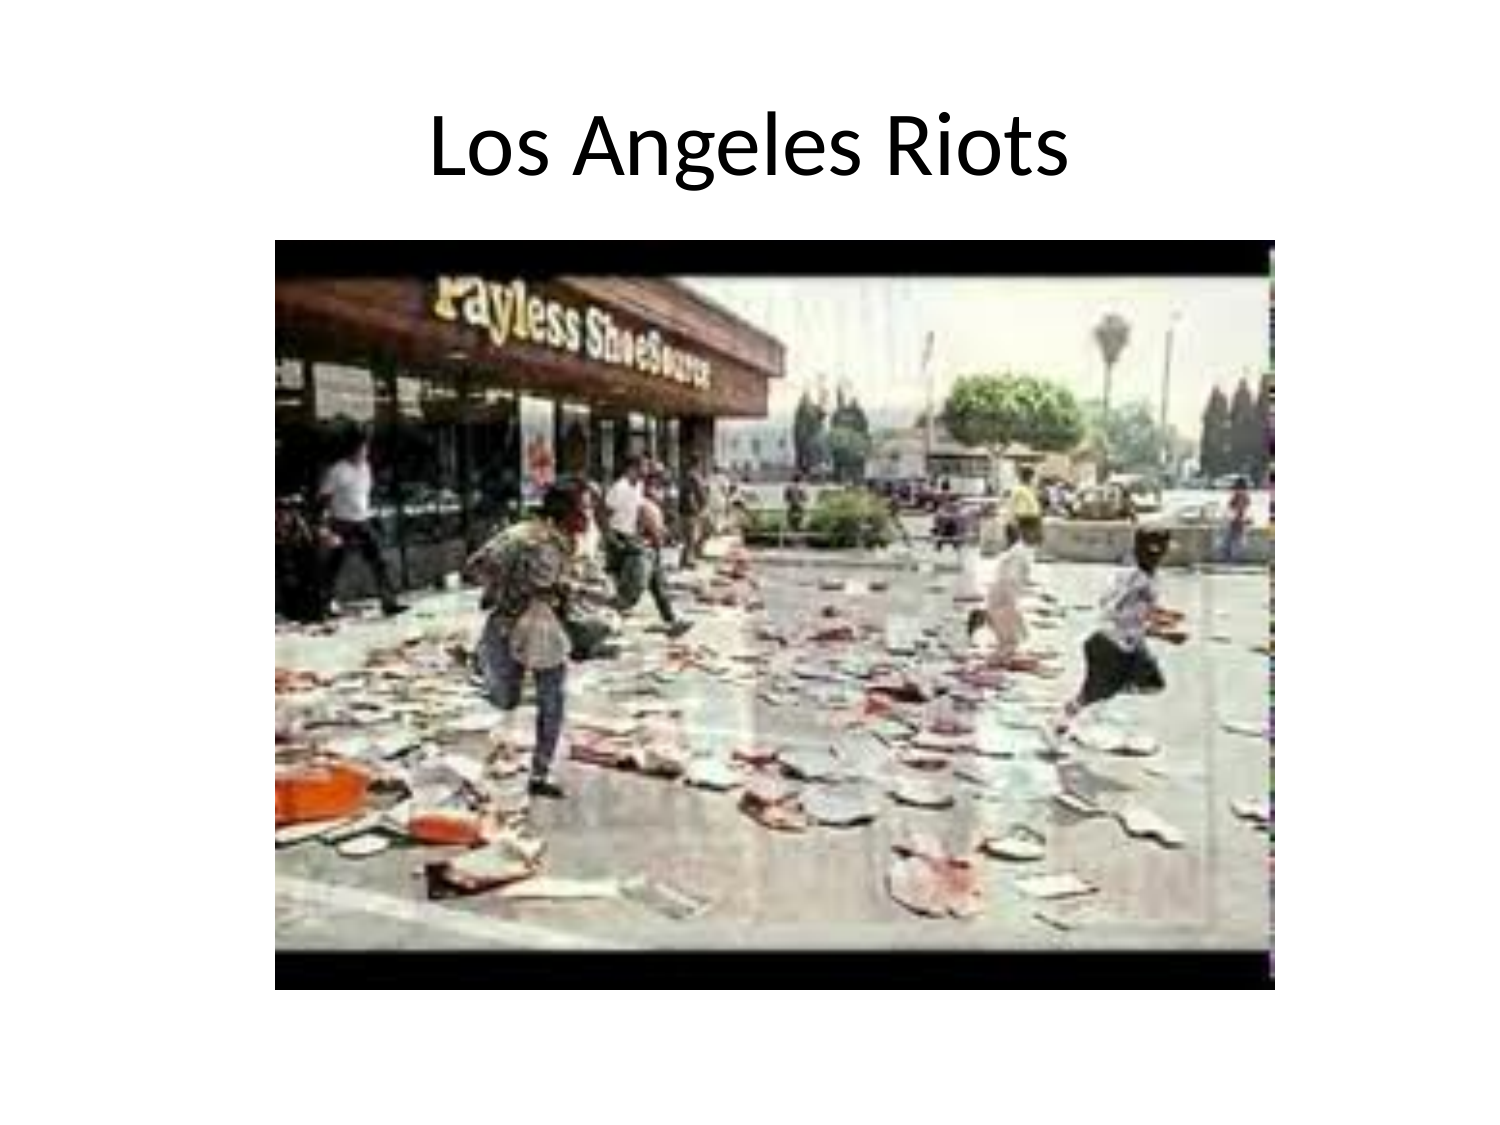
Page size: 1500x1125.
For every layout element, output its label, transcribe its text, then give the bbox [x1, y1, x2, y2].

title Los Angeles Riots [75, 45, 1425, 233]
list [274, 240, 1276, 990]
